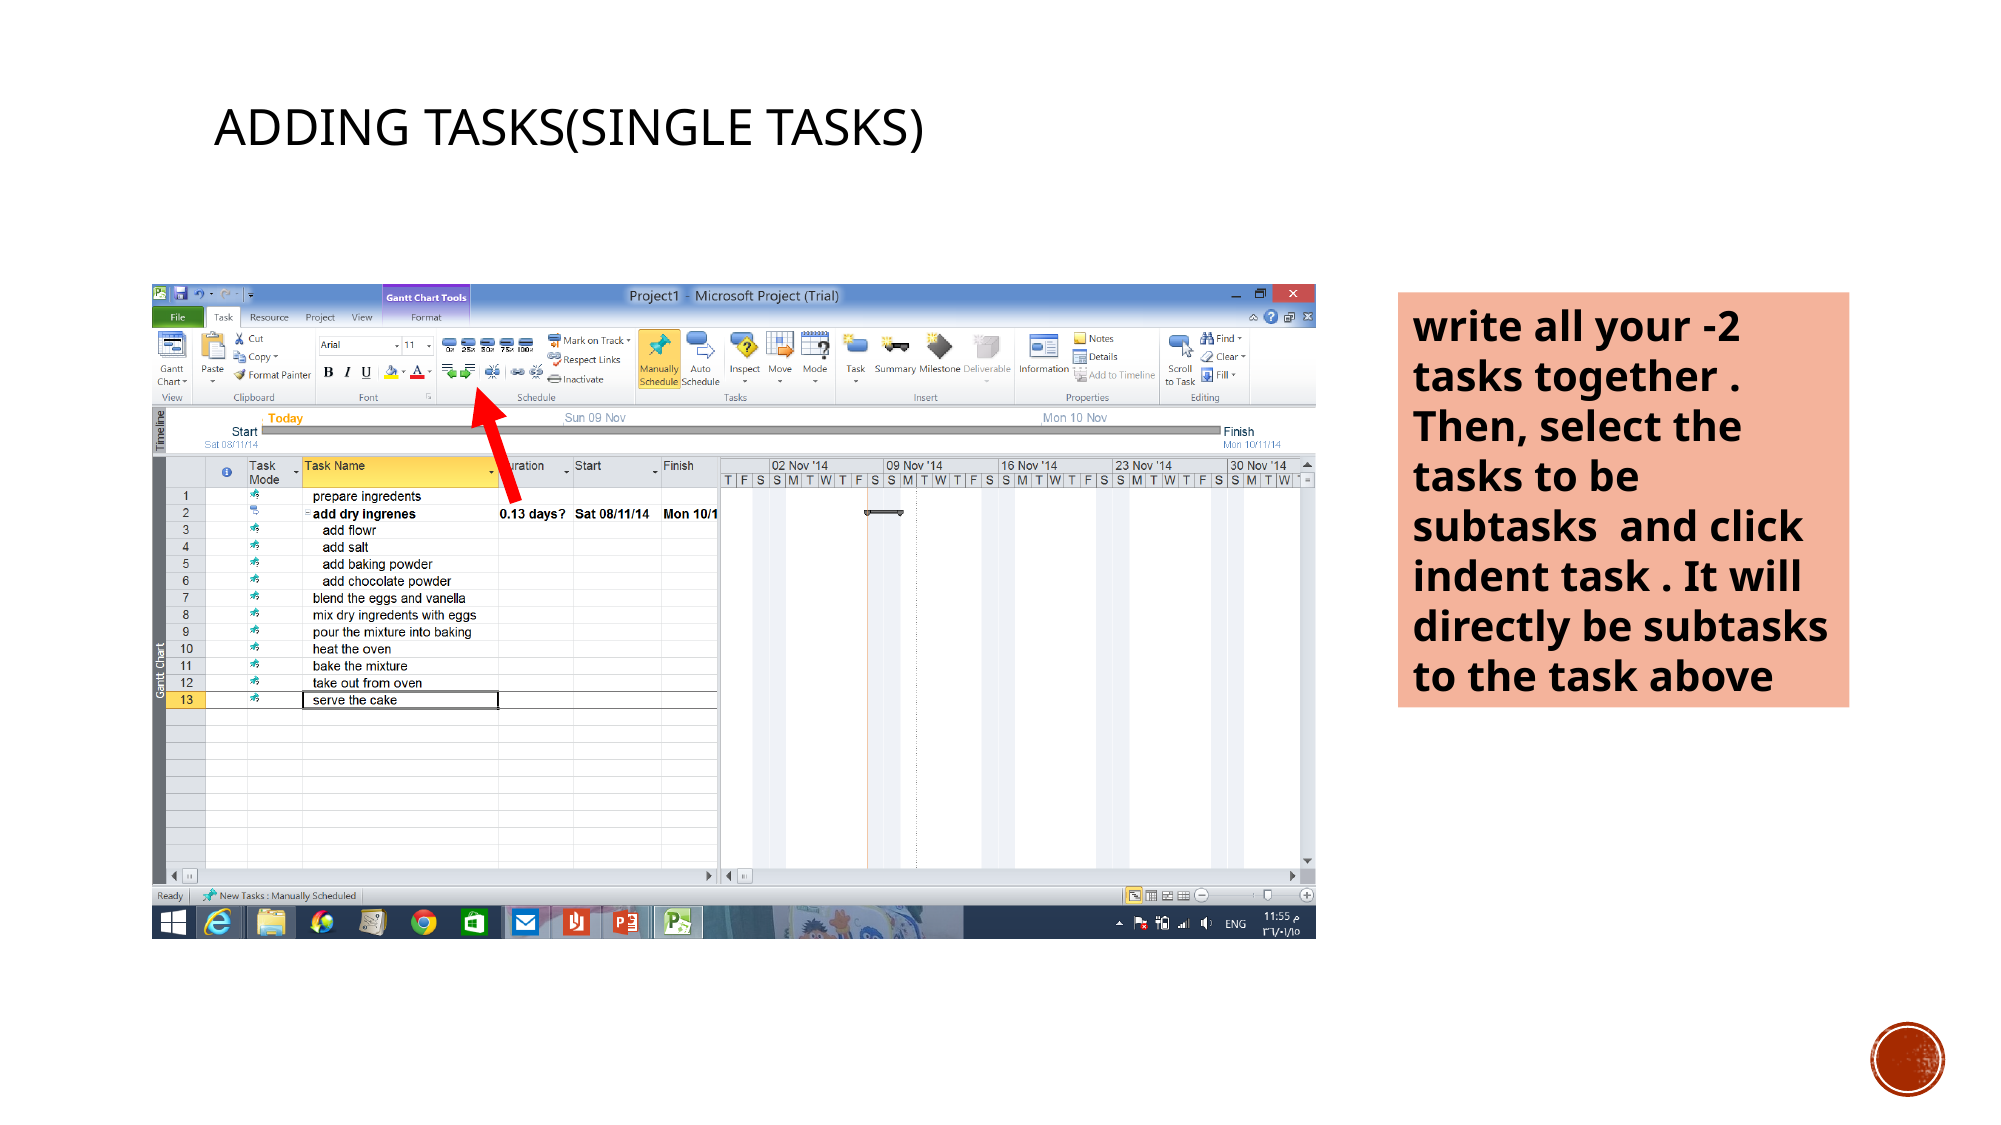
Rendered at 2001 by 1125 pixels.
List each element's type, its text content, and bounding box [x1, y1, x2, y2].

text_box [479, 389, 515, 501]
title Adding tasks(single tasks) [199, 75, 1850, 185]
text_box 2- write all your tasks together . Then, select the tasks to be subtasks and click indent task . It will directly be subtasks to the task above [1398, 292, 1850, 708]
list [155, 287, 1314, 936]
